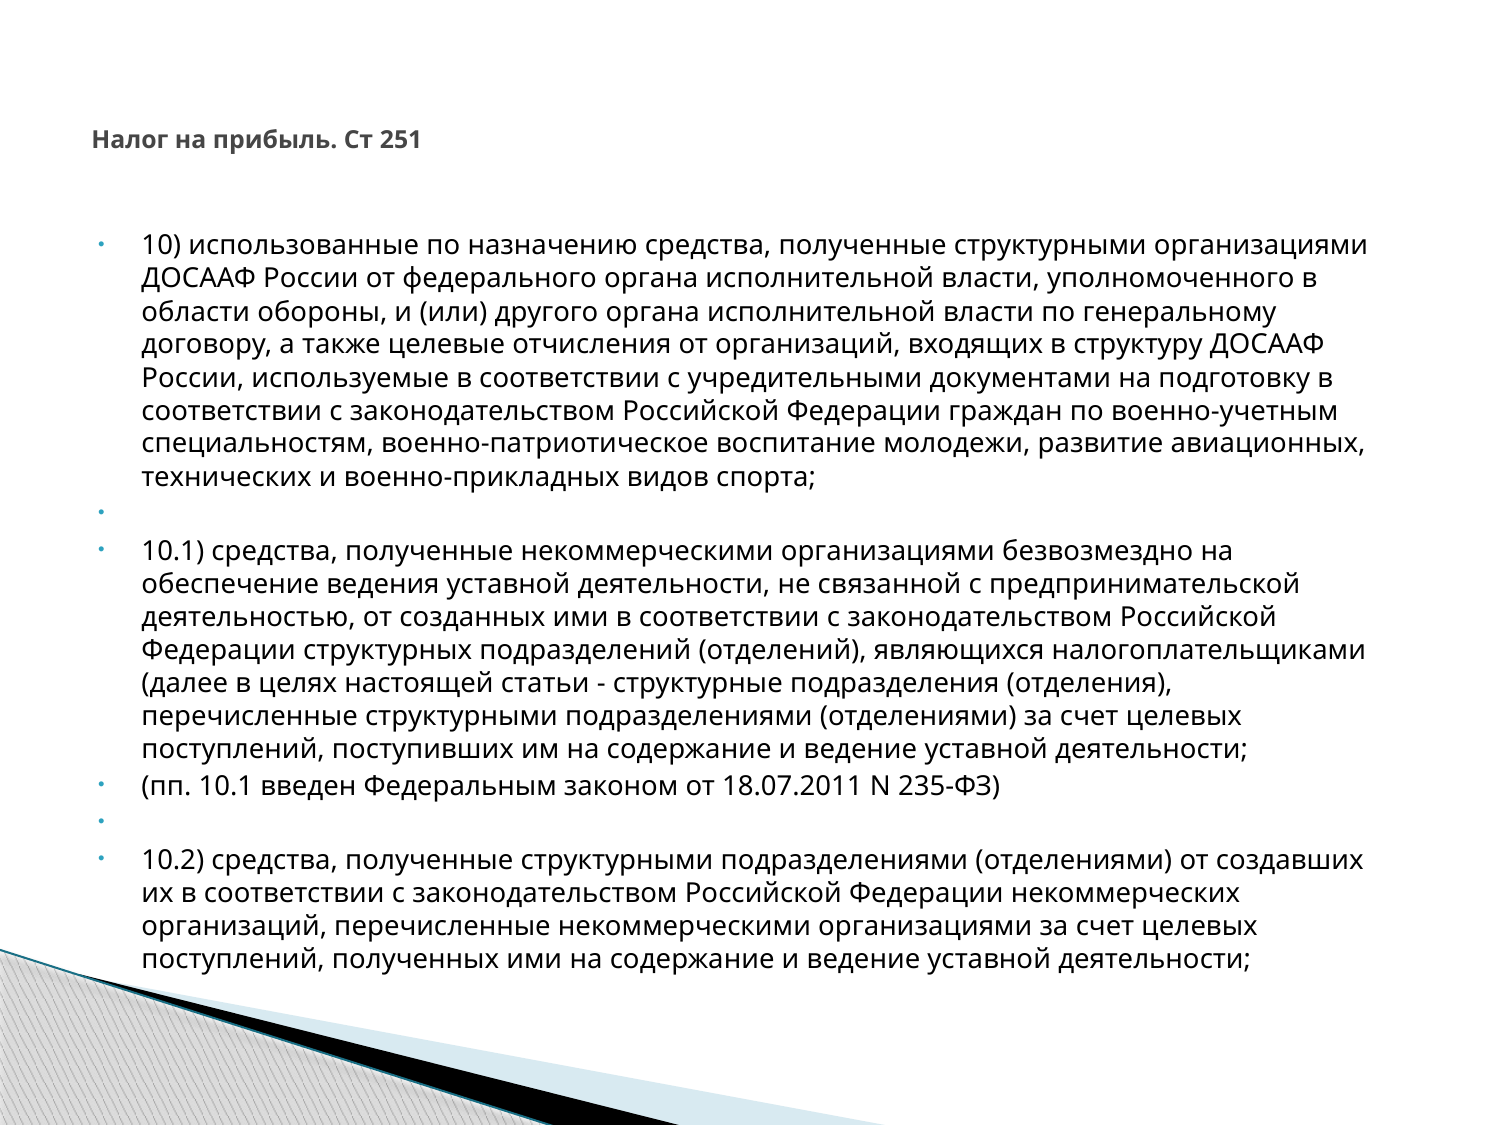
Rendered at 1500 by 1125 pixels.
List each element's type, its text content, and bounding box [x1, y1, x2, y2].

title Налог на прибыль. Ст 251 [76, 115, 1425, 161]
list 10) использованные по назначению средства, полученные структурными организациями ДОСААФ России от федерального органа исполнительной власти, уполномоченного в области обороны, и (или) другого органа исполнительной власти по генеральному договору, а также целевые отчисления от организаций, входящих в структуру ДОСААФ России, используемые в соответствии с учредительными документами на подготовку в соответствии с законодательством Российской Федерации граждан по военно-учетным специальностям, военно-патриотическое воспитание молодежи, развитие авиационных, технических и военно-прикладных видов спорта; 10.1) средства, полученные некоммерческими организациями безвозмездно на обеспечение ведения уставной деятельности, не связанной с предпринимательской деятельностью, от созданных ими в соответствии с законодательством Российской Федерации структурных подразделений (отделений), являющихся налогоплательщиками (далее в целях настоящей статьи - структурные подразделения (отделения), перечисленные структурными подразделениями (отделениями) за счет целевых поступлений, поступивших им на содержание и ведение уставной деятельности; (пп. 10.1 введен Федеральным законом от 18.07.2011 N 235-ФЗ) 10.2) средства, полученные структурными подразделениями (отделениями) от создавших их в соответствии с законодательством Российской Федерации некоммерческих организаций, перечисленные некоммерческими организациями за счет целевых поступлений, полученных ими на содержание и ведение уставной деятельности; [64, 220, 1388, 1005]
